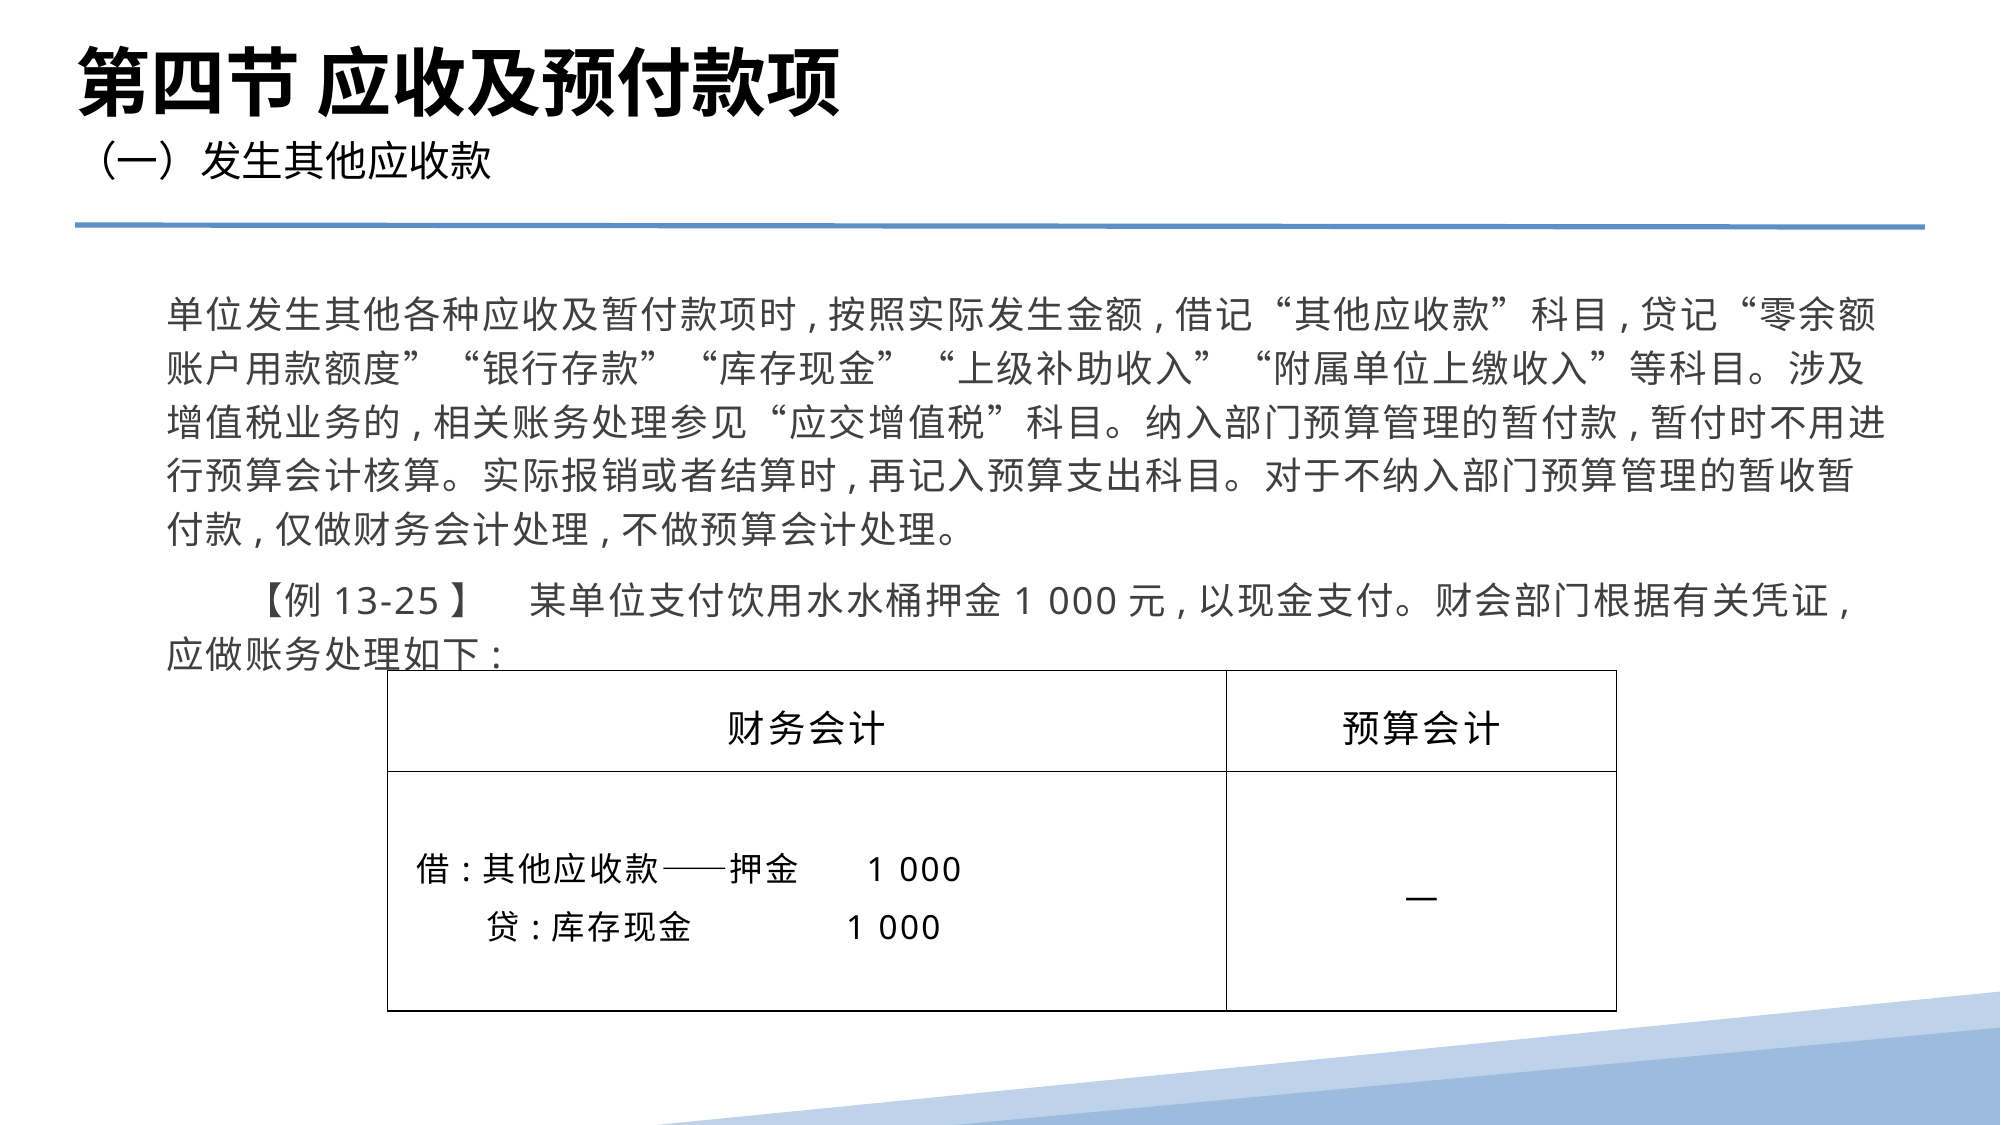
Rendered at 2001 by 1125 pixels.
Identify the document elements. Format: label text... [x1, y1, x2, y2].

table_header 预算会计 [1227, 671, 1616, 771]
table_cell — [1227, 772, 1616, 991]
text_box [74, 224, 1925, 228]
text_box 第四节 应收及预付款项 [75, 24, 1925, 124]
text_box （一）发生其他应收款 [75, 124, 1925, 200]
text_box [656, 991, 2000, 1125]
table_header 财务会计 [388, 671, 1226, 771]
table_cell 借:其他应收款——押金 1 000 贷:库存现金 1 000 [388, 772, 1226, 1010]
text_box 单位发生其他各种应收及暂付款项时,按照实际发生金额,借记“其他应收款”科目,贷记“零余额账户用款额度”“银行存款”“库存现金”“上级补助收入”“附属单位上缴收入”等科目。涉及增值税业务的,相关账务处理参见“应交增值税”科目。纳入部门预算管理的暂付款,暂付时不用进行预算会计核算。实际报销或者结算时,再记入预算支出科目。对于不纳入部门预算管理的暂收暂付款,仅做财务会计处理,不做预算会计处理。 【例13-25】 某单位支付饮用水水桶押金1 000元,以现金支付。财会部门根据有关凭证,应做账务处理如下: [155, 231, 1907, 726]
